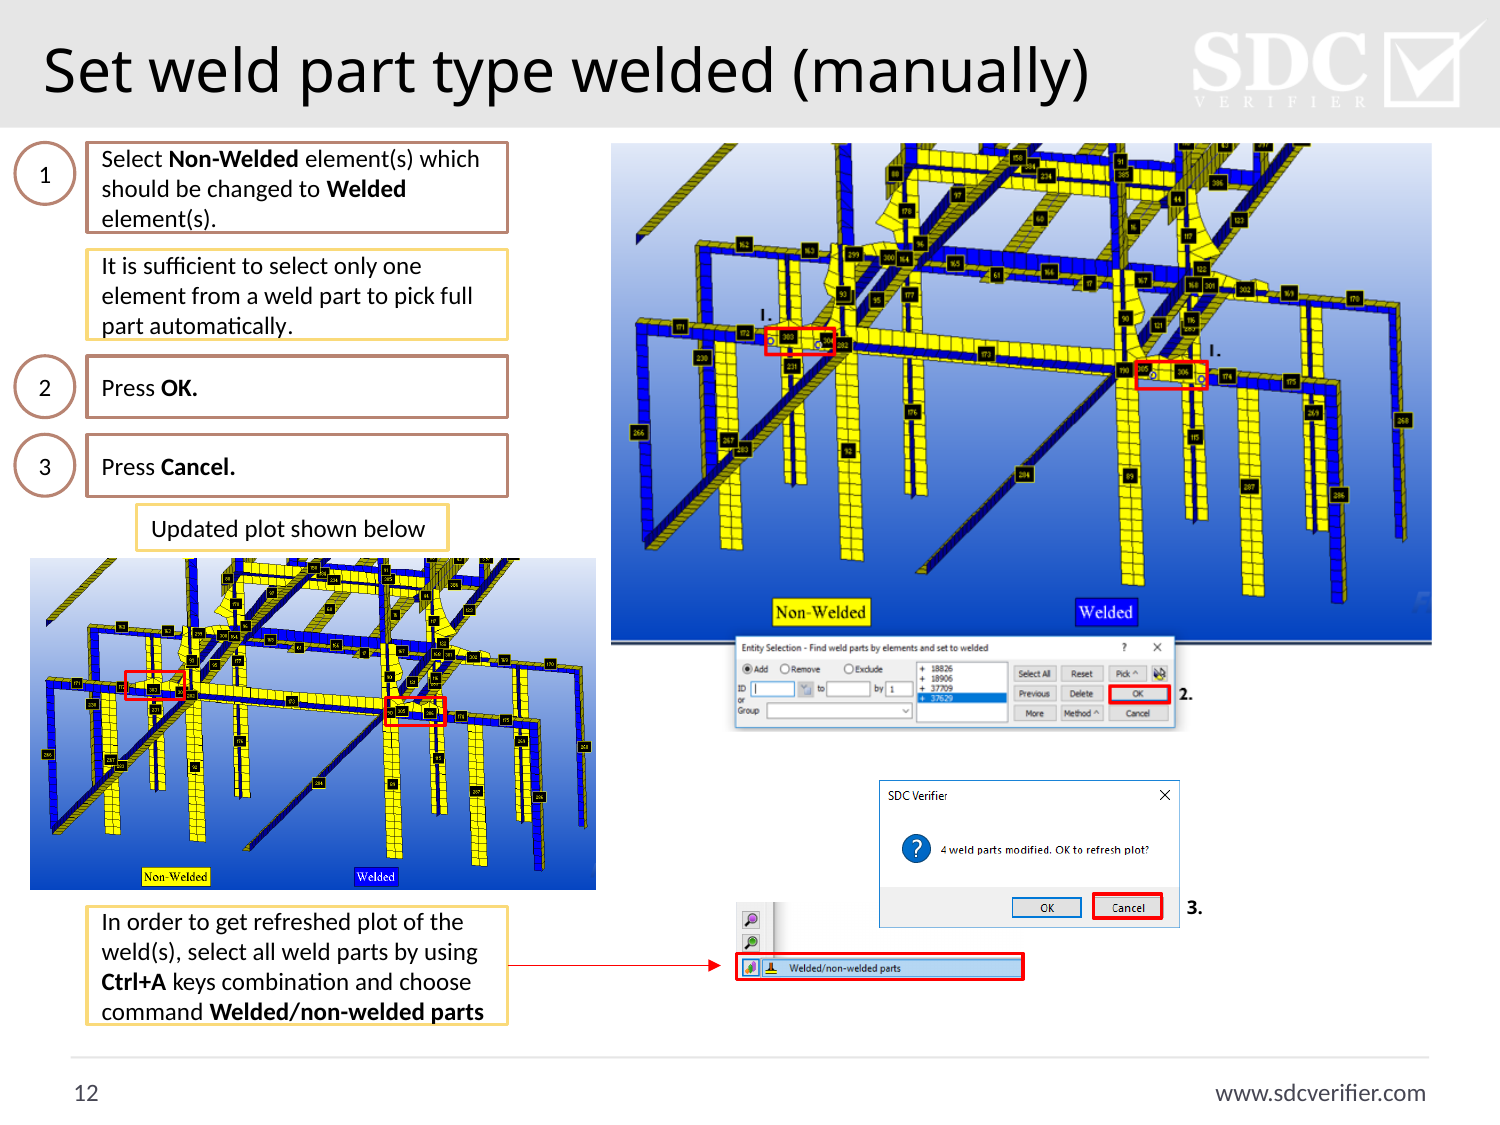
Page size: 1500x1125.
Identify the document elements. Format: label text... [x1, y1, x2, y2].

picture [0, 0, 1500, 1125]
title Set weld part type welded (manually) [29, 24, 1478, 113]
text_box It is sufficient to select only one element from a weld part to pick full part automatically. [85, 248, 509, 341]
text_box 2 [13, 354, 77, 420]
slide_number 12 [58, 1073, 163, 1109]
text_box 3 [13, 432, 77, 498]
text_box Press Cancel. [85, 433, 509, 498]
text_box Updated plot shown below [135, 503, 450, 552]
text_box 1 [13, 140, 77, 206]
footer www.sdcverifier.com [1200, 1072, 1443, 1111]
text_box 3. [1185, 888, 1219, 926]
text_box In order to get refreshed plot of the weld(s), select all weld parts by using Ctrl+A keys combination and choose command Welded/non-welded parts [85, 905, 509, 1026]
text_box Select Non-Welded element(s) which should be changed to Welded element(s). [85, 141, 509, 234]
text_box Press OK. [85, 354, 509, 419]
